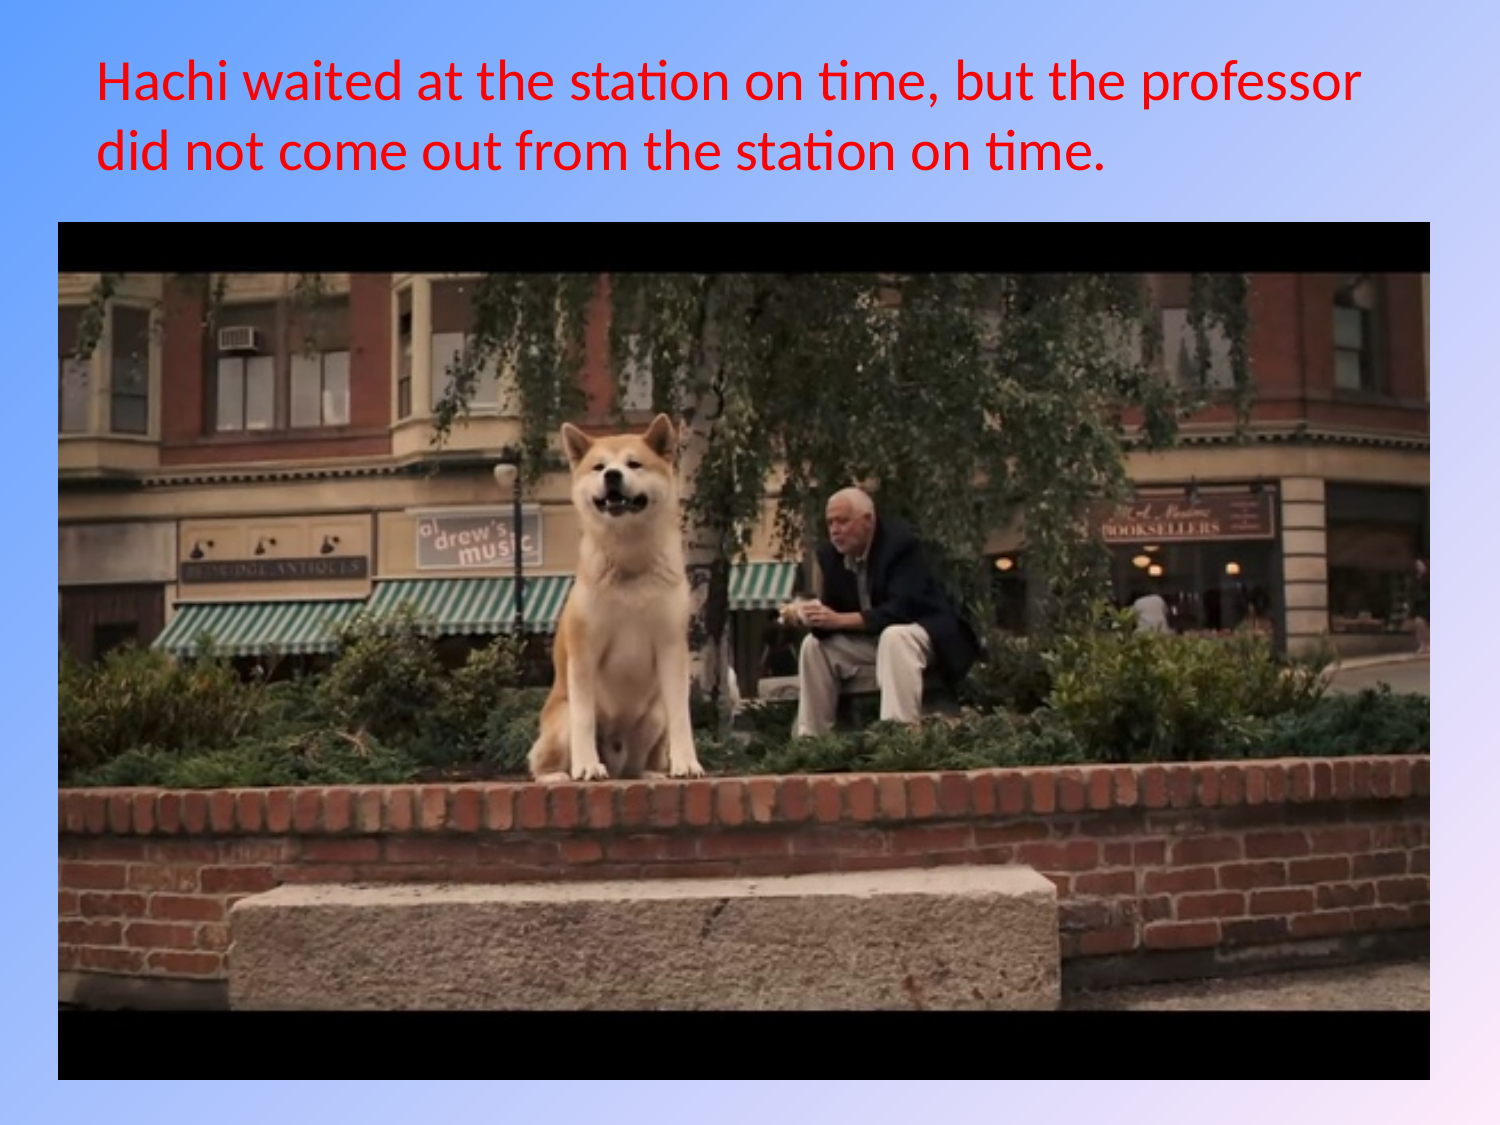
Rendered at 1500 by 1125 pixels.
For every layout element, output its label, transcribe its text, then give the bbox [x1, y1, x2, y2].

text_box Hachi waited at the station on time, but the professor did not come out from the station on time. [82, 35, 1395, 190]
picture [58, 222, 1430, 1080]
